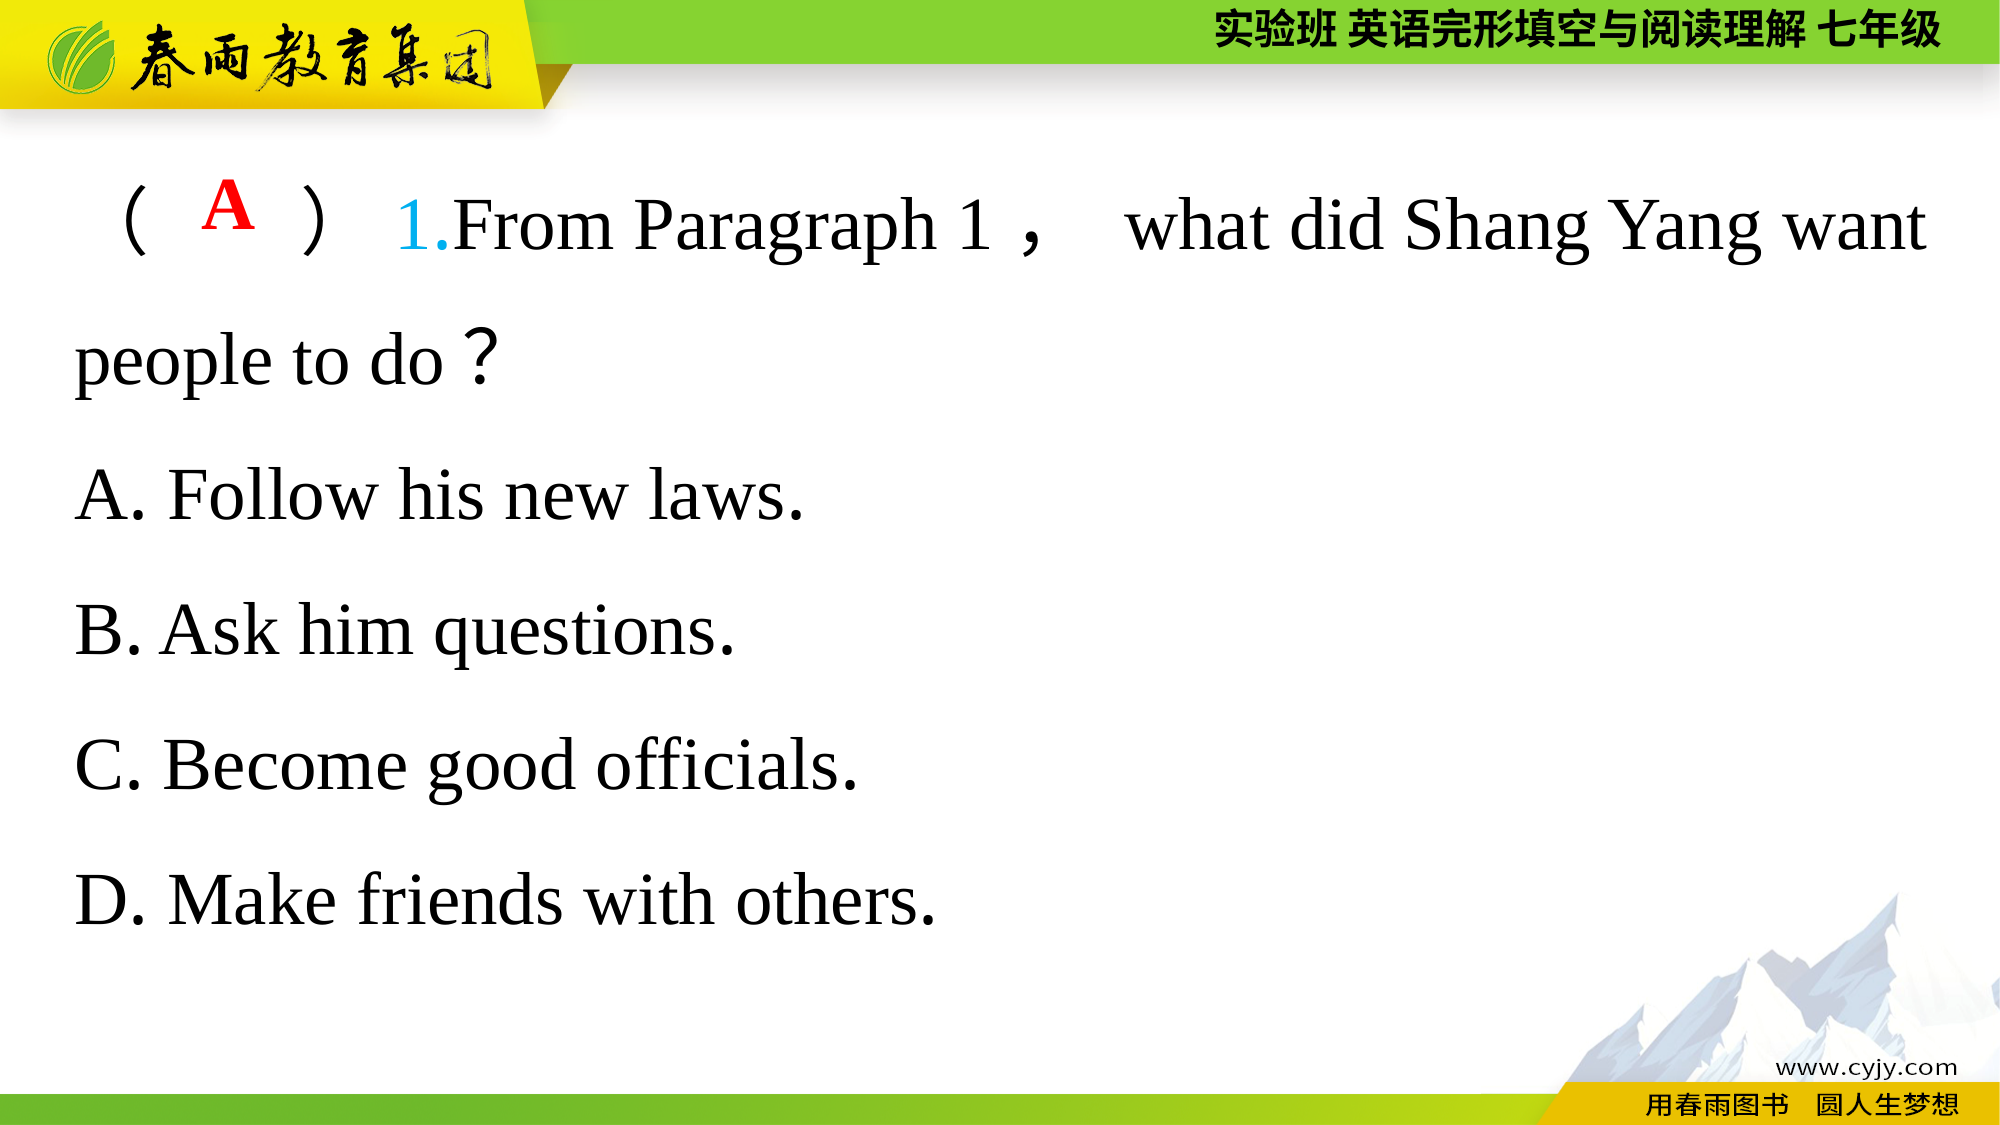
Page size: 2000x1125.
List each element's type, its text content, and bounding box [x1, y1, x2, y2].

picture [0, 0, 2000, 1125]
text_box A [186, 146, 271, 252]
list （ ）1.From Paragraph 1， what did Shang Yang want people to do？ A. Follow his new laws. B. Ask him questions. C. Become good officials. D. Make friends with others. [59, 122, 1944, 956]
